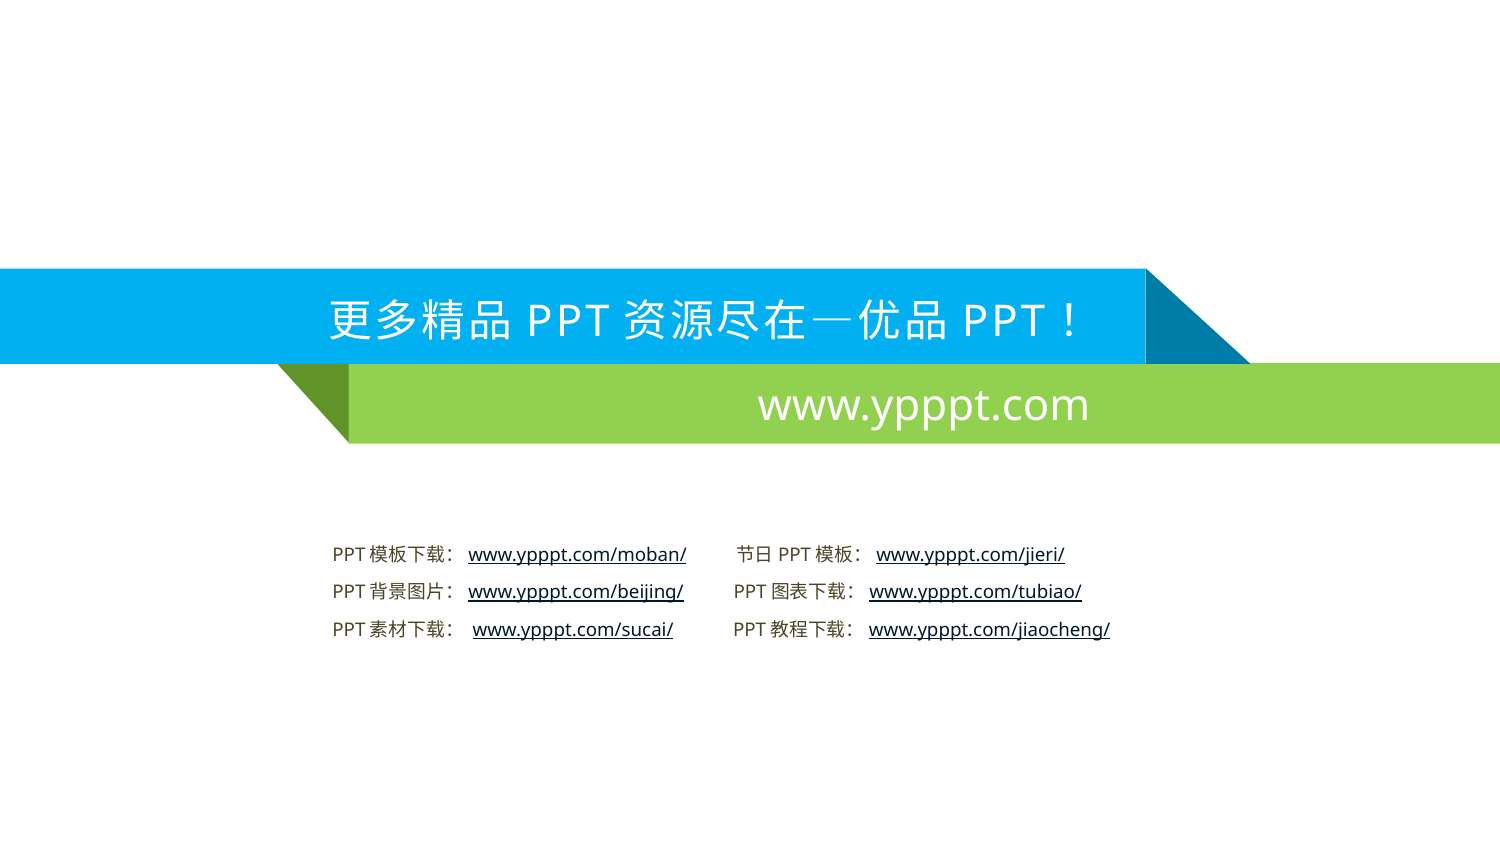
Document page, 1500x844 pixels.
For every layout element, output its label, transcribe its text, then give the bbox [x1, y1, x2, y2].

text_box 更多精品PPT资源尽在—优品PPT！ [0, 267, 1144, 365]
text_box [1144, 265, 1254, 365]
text_box [276, 365, 348, 444]
text_box PPT模板下载：www.ypppt.com/moban/ 节日PPT模板：www.ypppt.com/jieri/ PPT背景图片：www.ypppt.com/beijing/ PPT图表下载：www.ypppt.com/tubiao/ PPT素材下载： www.ypppt.com/sucai/ PPT教程下载：www.ypppt.com/jiaocheng/ [317, 482, 1168, 691]
text_box www.ypppt.com [348, 362, 1500, 445]
